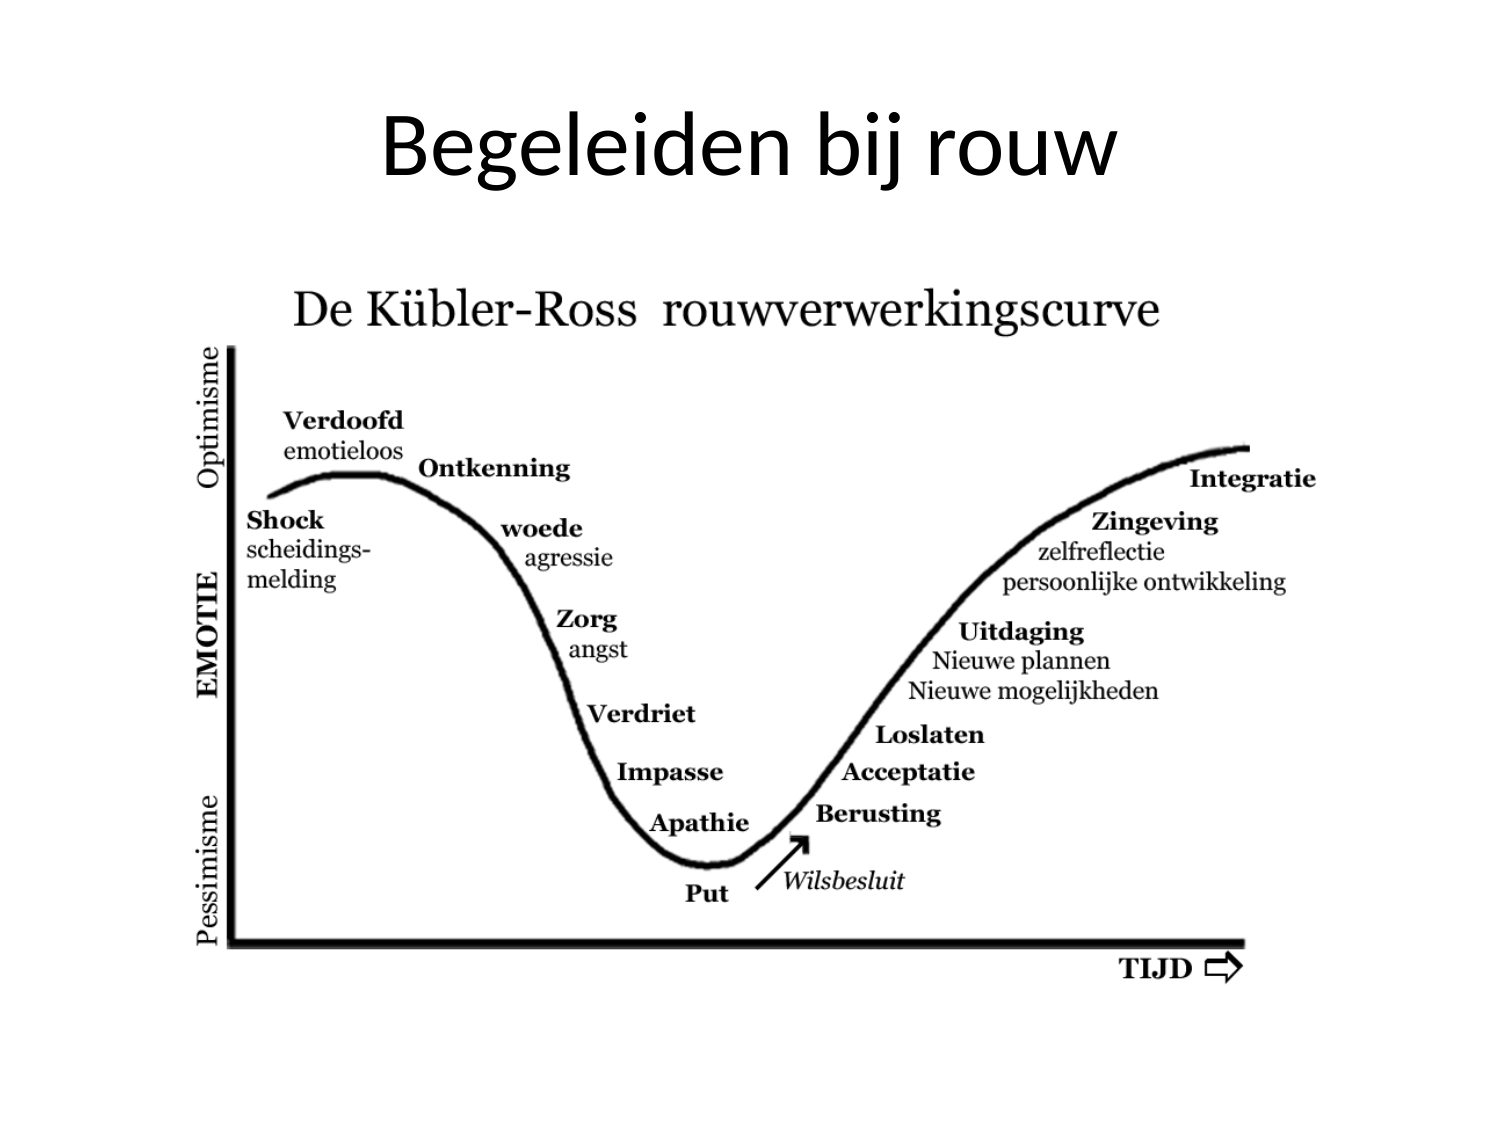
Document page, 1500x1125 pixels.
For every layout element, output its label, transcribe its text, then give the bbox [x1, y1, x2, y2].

title Begeleiden bij rouw [75, 45, 1425, 233]
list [170, 262, 1330, 1006]
